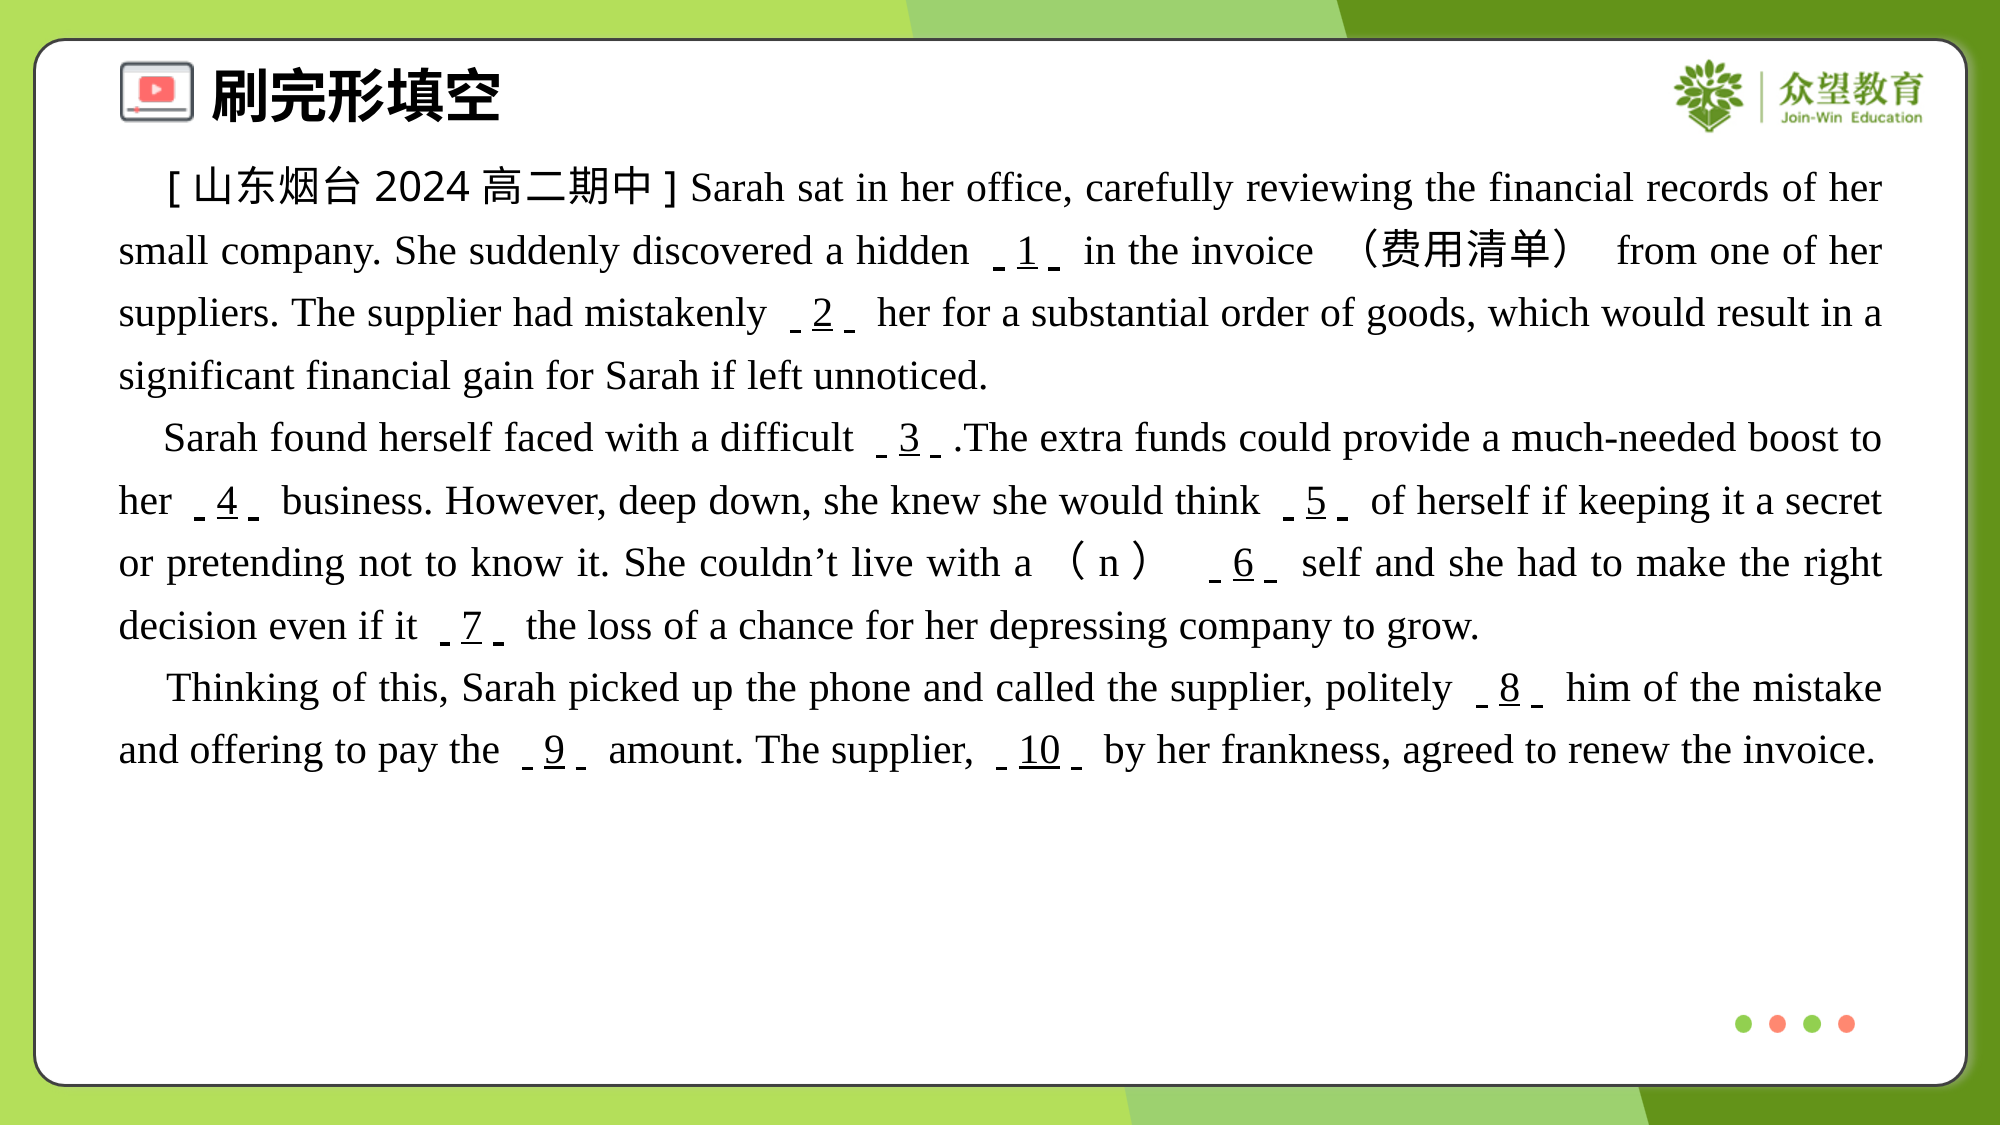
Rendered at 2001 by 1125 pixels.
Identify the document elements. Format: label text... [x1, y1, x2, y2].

picture [0, 0, 2000, 1125]
text_box [山东烟台2024高二期中] Sarah sat in her office, carefully reviewing the financial records of her small company. She suddenly discovered a hidden . .1. . in the invoice （费用清单） from one of her suppliers. The supplier had mistakenly . .2. . her for a substantial order of goods, which would result in a significant financial gain for Sarah if left unnoticed. Sarah found herself faced with a difficult . .3. ..The extra funds could provide a much-needed boost to her . .4. . business. However, deep down, she knew she would think . .5. . of herself if keeping it a secret or pretending not to know it. She couldn’t live with a（n） . .6. . self and she had to make the right decision even if it . .7. . the loss of a chance for her depressing company to grow. Thinking of this, Sarah picked up the phone and called the supplier, politely . .8. . him of the mistake and offering to pay the . .9. . amount. The supplier, . .10. . by her frankness, agreed to renew the invoice. [118, 147, 1883, 898]
